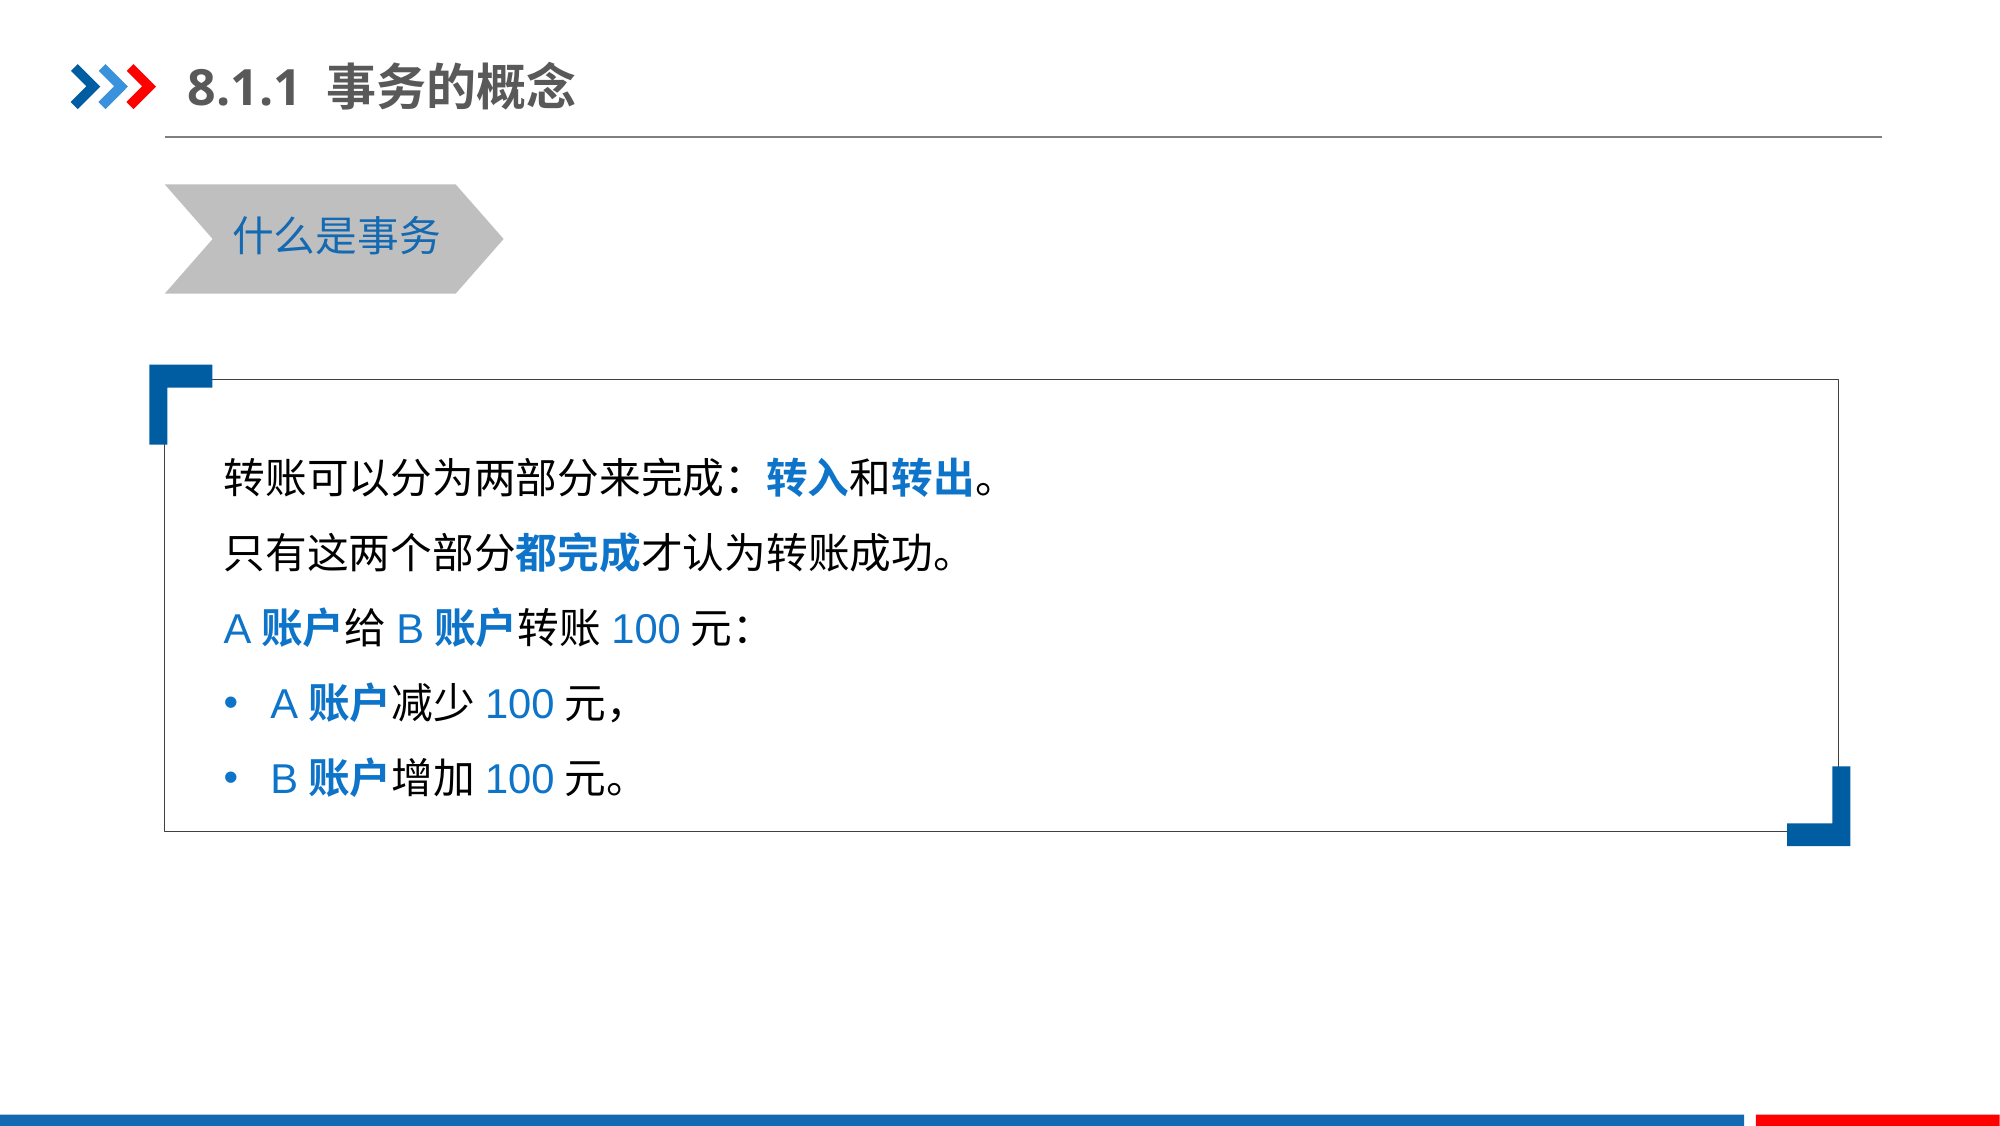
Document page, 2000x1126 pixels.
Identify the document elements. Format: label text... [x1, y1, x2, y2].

text_box 8.1.1 事务的概念 [187, 43, 827, 127]
text_box [147, 363, 215, 447]
text_box [164, 184, 504, 294]
text_box [1785, 764, 1852, 848]
text_box [163, 378, 1840, 834]
text_box 什么是事务 [217, 202, 456, 267]
